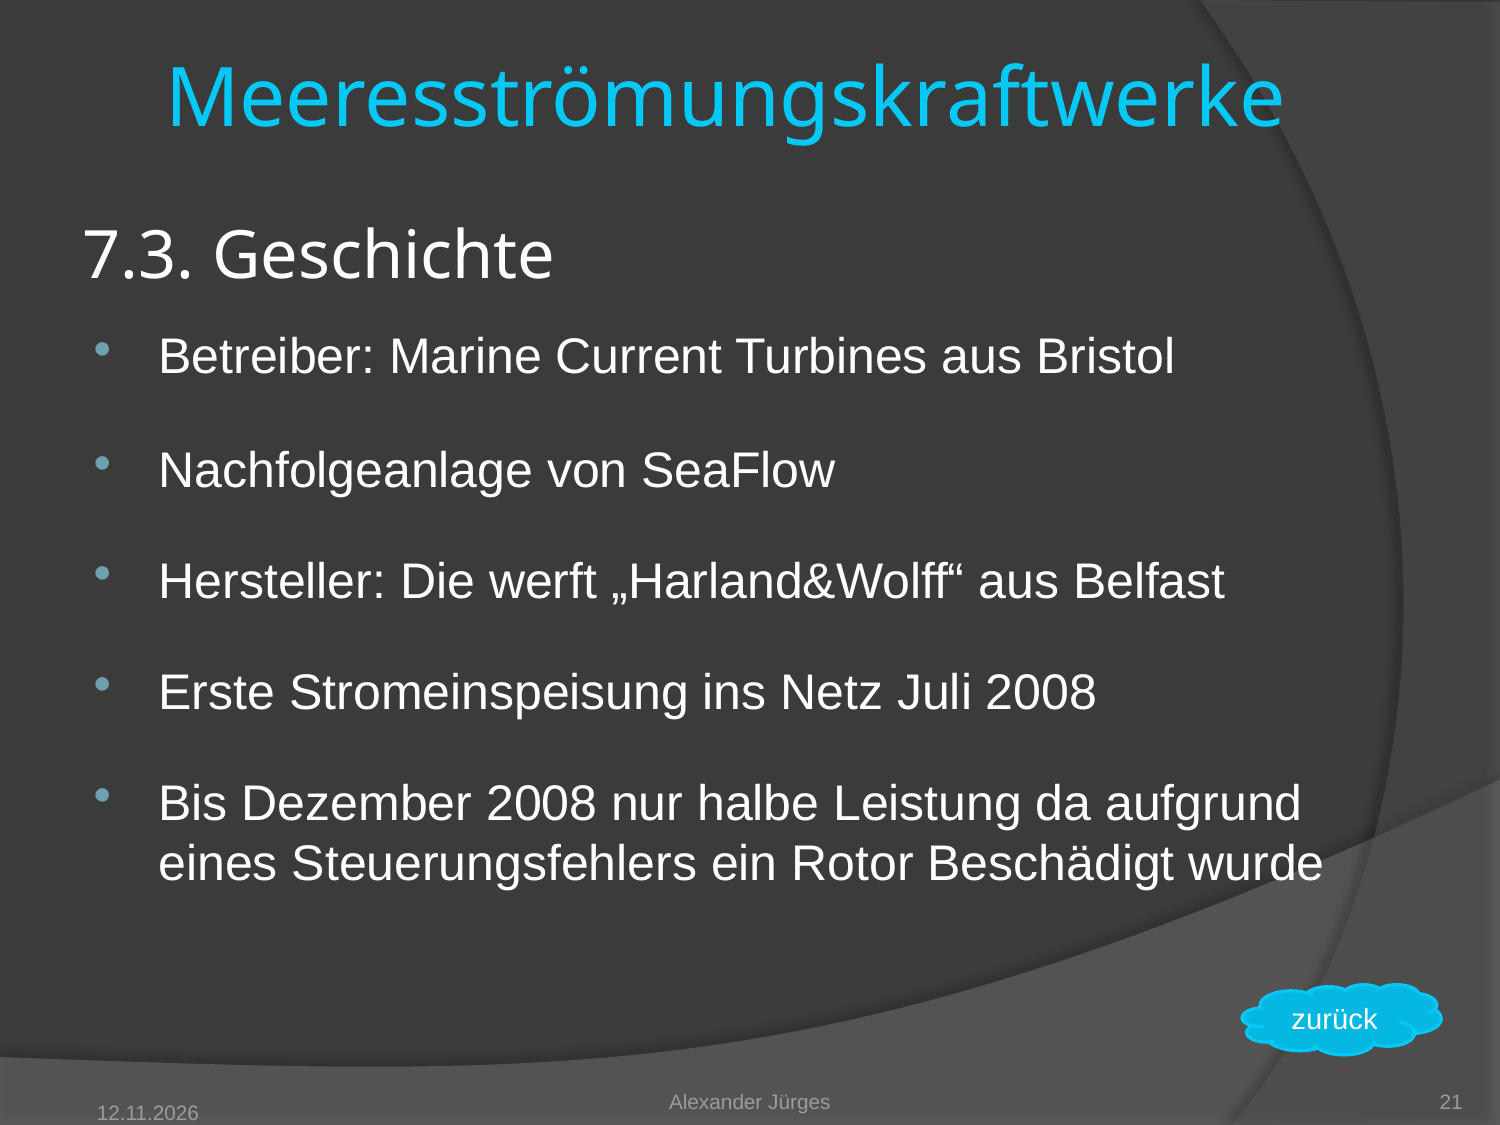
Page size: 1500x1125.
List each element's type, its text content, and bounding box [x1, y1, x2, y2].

list Betreiber: Marine Current Turbines aus Bristol Nachfolgeanlage von SeaFlow Hersteller: Die werft „Harland&Wolff“ aus Belfast Erste Stromeinspeisung ins Netz Juli 2008 Bis Dezember 2008 nur halbe Leistung da aufgrund eines Steuerungsfehlers ein Rotor Beschädigt wurde [75, 317, 1360, 1005]
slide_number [82, 1065, 432, 1125]
footer Alexander Jürges [512, 1053, 988, 1114]
slide_number 21 [1337, 1053, 1463, 1114]
text_box Meeresströmungskraftwerke [157, 0, 1383, 187]
text_box 7.3. Geschichte [74, 187, 1500, 317]
text_box zurück [1240, 983, 1443, 1057]
